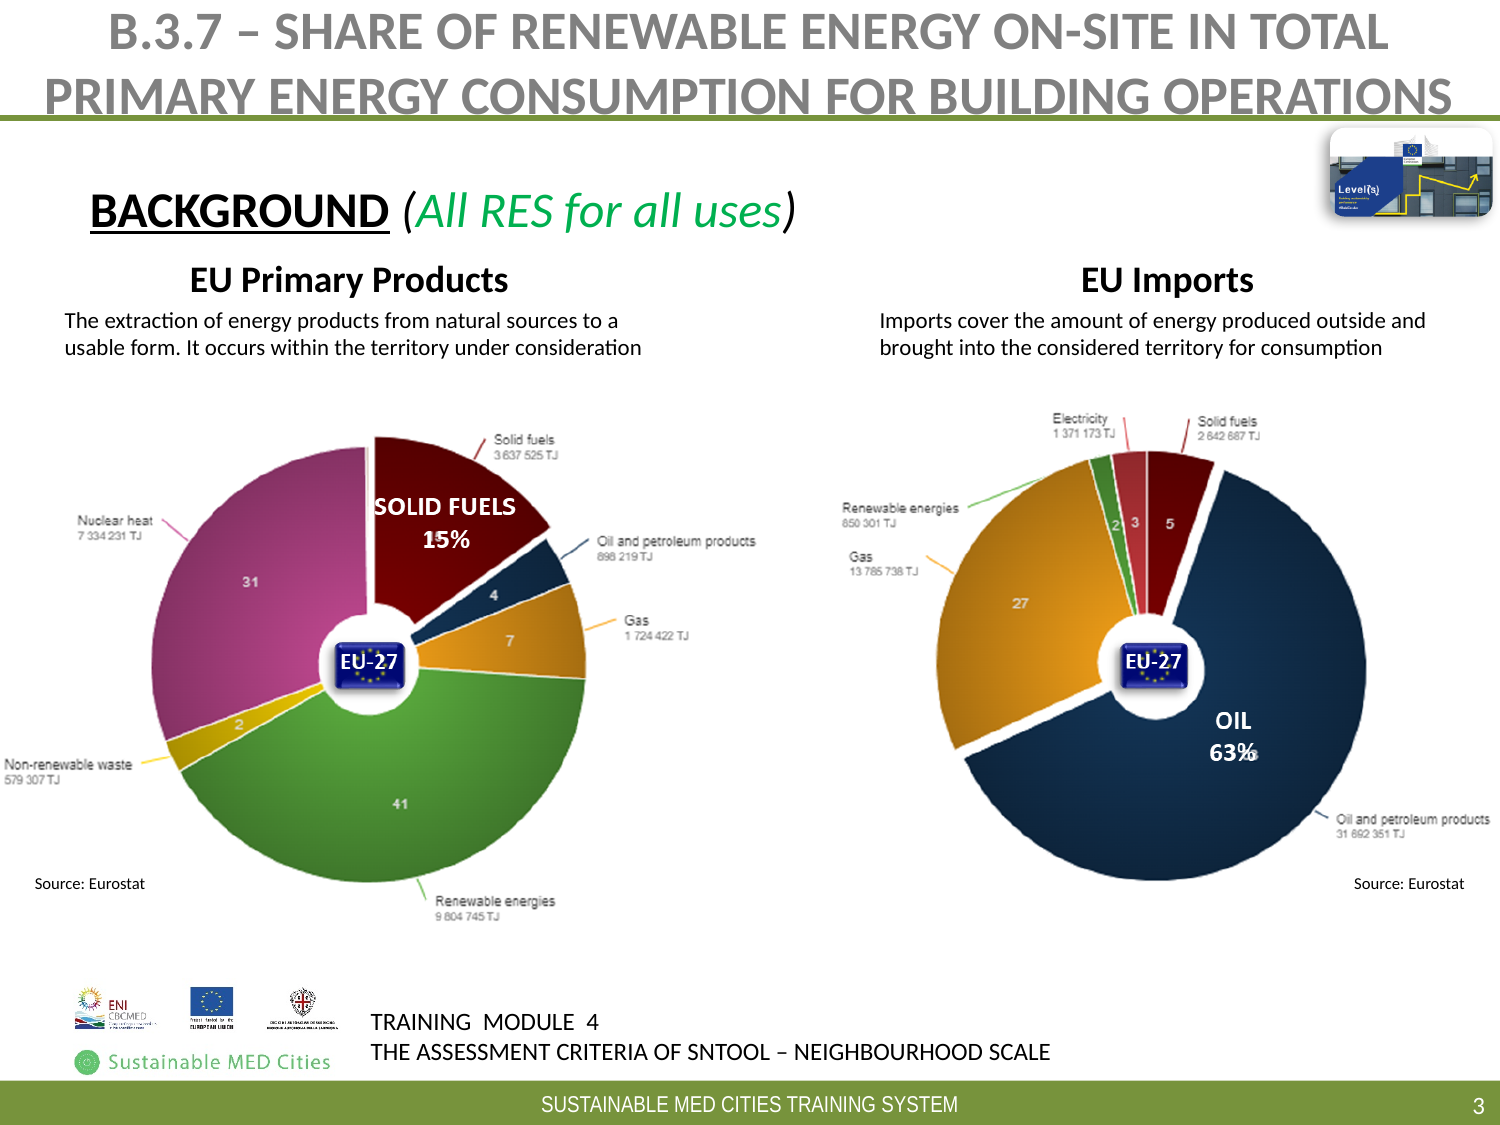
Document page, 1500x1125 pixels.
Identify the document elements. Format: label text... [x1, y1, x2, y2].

text_box EU Primary Products [62, 247, 637, 297]
text_box The extraction of energy products from natural sources to a usable form. It occurs within the territory under consideration [49, 297, 678, 368]
text_box EU Imports [1066, 247, 1270, 297]
picture [836, 407, 1497, 889]
slide_number 3 [1399, 1074, 1500, 1125]
title B.3.7 – SHARE OF RENEWABLE ENERGY ON-SITE IN TOTAL PRIMARY ENERGY CONSUMPTION FOR BUILDING OPERATIONS [0, 0, 1500, 121]
picture [62, 978, 356, 1080]
picture [1329, 127, 1493, 217]
text_box Source: Eurostat [1339, 896, 1484, 900]
text_box BACKGROUND (All RES for all uses) [74, 169, 1425, 270]
picture [0, 428, 760, 929]
text_box Imports cover the amount of energy produced outside and brought into the considered territory for consumption [864, 297, 1454, 368]
